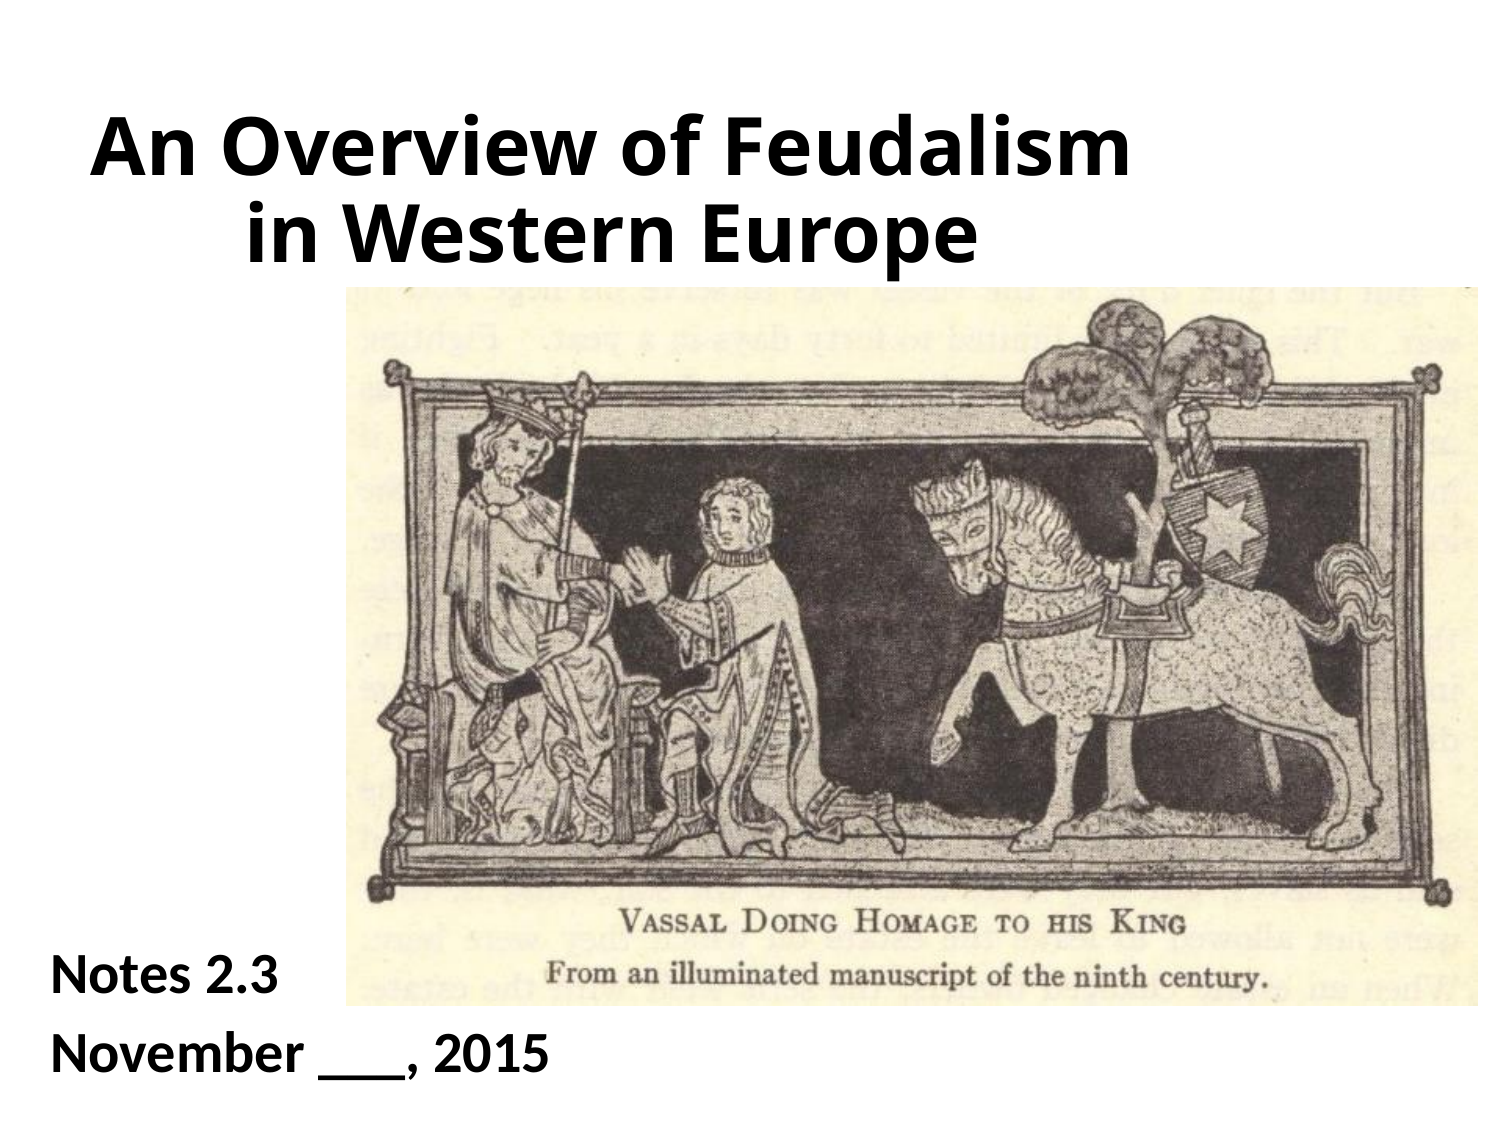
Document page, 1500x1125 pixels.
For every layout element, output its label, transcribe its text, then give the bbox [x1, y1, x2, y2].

title An Overview of Feudalism in Western Europe [35, 45, 1190, 288]
picture [346, 287, 1478, 1006]
subtitle Notes 2.3 November ___, 2015 [35, 936, 1161, 1122]
